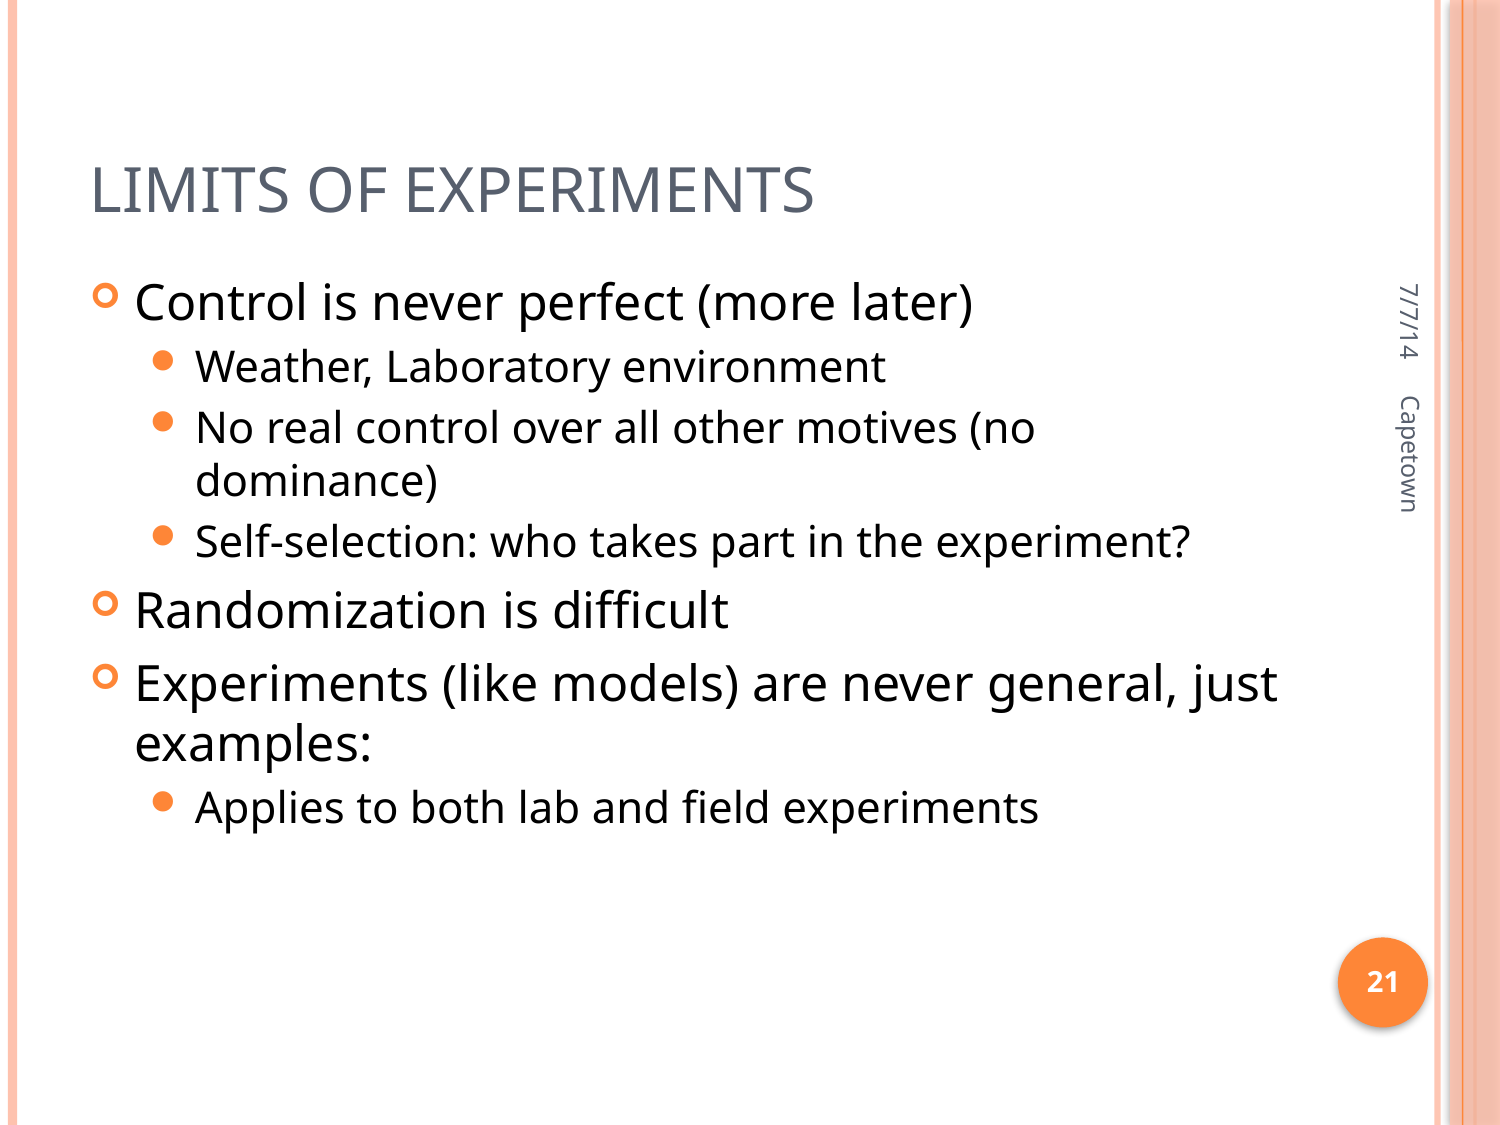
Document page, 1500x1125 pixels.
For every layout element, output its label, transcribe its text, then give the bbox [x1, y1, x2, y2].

list Control is never perfect (more later) Weather, Laboratory environment No real control over all other motives (no dominance) Self-selection: who takes part in the experiment? Randomization is difficult Experiments (like models) are never general, just examples: Applies to both lab and field experiments [75, 262, 1300, 1062]
footer Capetown [1379, 380, 1440, 906]
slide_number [1378, 43, 1442, 374]
title Limits of experiments [75, 45, 1300, 233]
slide_number 21 [1333, 940, 1434, 1027]
